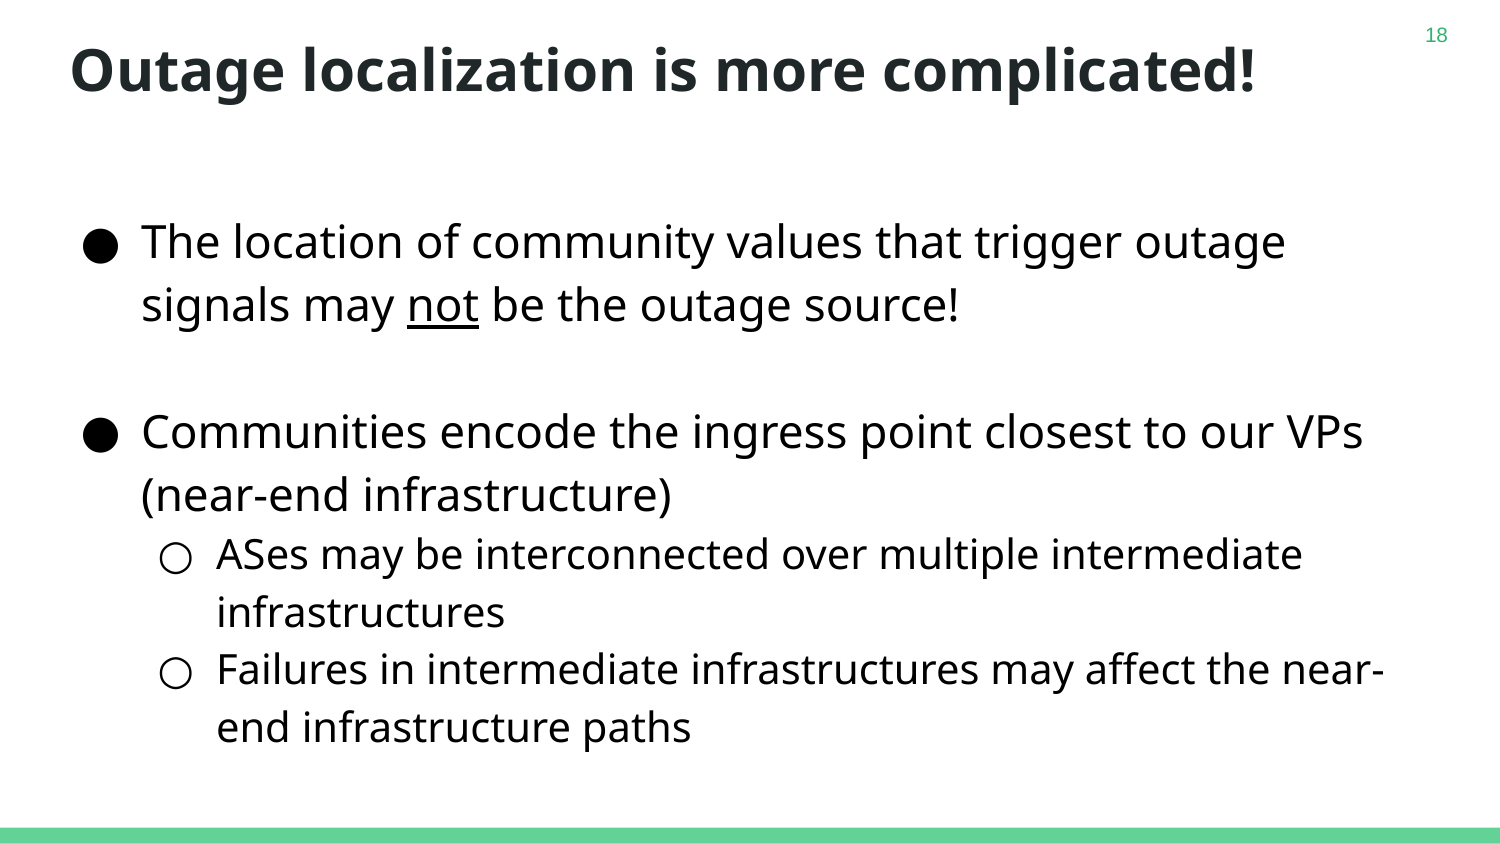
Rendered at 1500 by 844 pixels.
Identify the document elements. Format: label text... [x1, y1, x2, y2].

title Outage localization is more complicated! [55, 17, 1480, 112]
text_box The location of community values that trigger outage signals may not be the outage source! Communities encode the ingress point closest to our VPs (near-end infrastructure) ASes may be interconnected over multiple intermediate infrastructures Failures in intermediate infrastructures may affect the near-end infrastructure paths [51, 189, 1449, 768]
slide_number 18 [1410, 2, 1500, 67]
